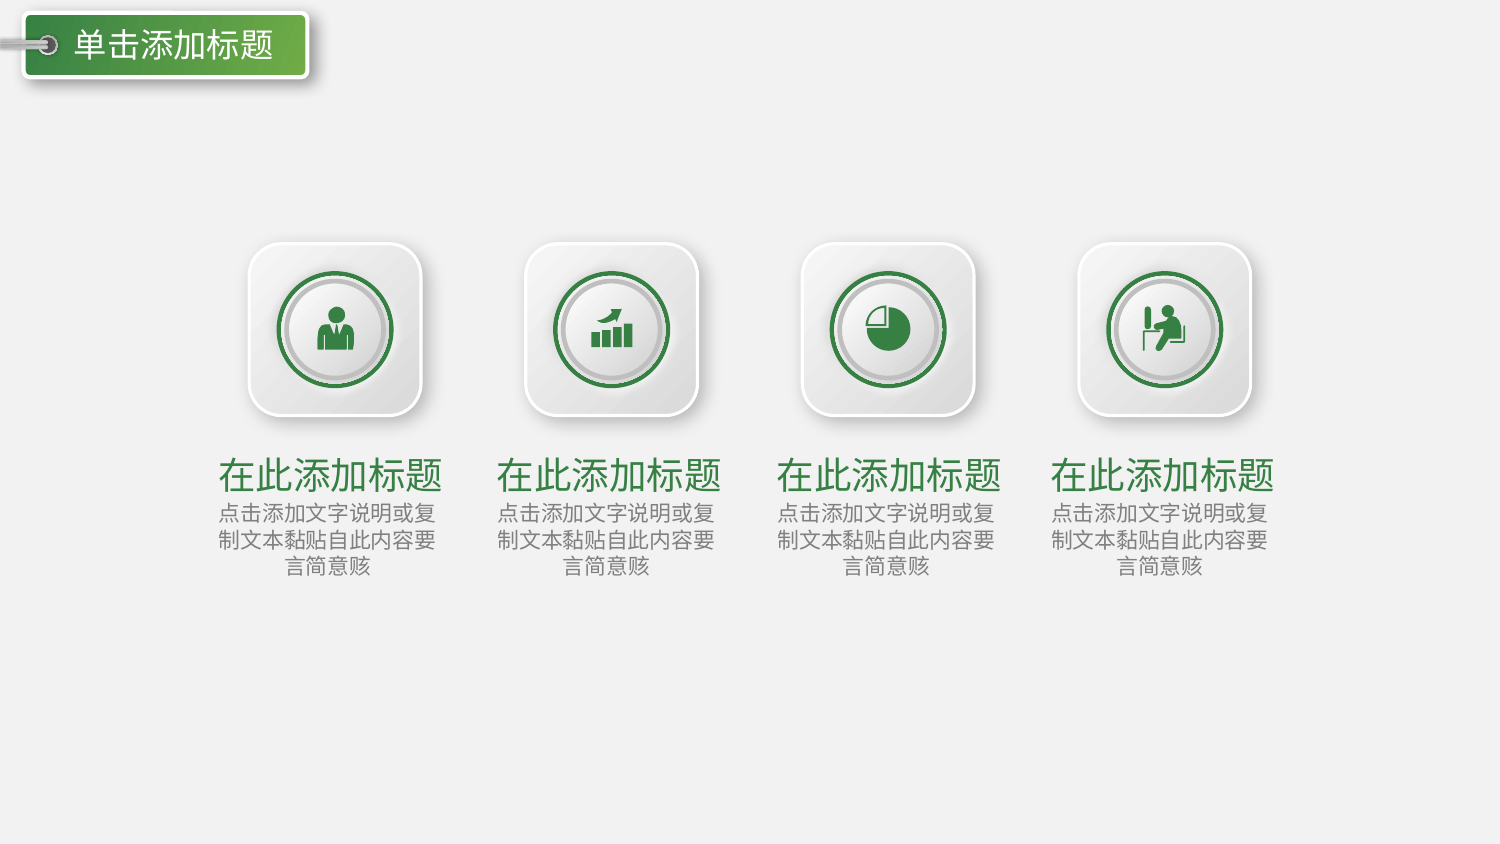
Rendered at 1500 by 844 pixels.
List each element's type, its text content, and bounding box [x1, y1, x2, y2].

text_box [22, 11, 309, 79]
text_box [865, 305, 911, 351]
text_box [249, 243, 421, 416]
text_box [38, 35, 58, 55]
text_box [525, 243, 698, 416]
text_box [481, 445, 749, 588]
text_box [761, 445, 1029, 588]
text_box 单击添加标题 [39, 17, 308, 72]
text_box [1142, 304, 1186, 352]
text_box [1078, 243, 1251, 416]
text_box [1035, 445, 1303, 588]
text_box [802, 243, 975, 416]
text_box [0, 40, 48, 49]
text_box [317, 306, 355, 350]
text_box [591, 308, 633, 348]
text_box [203, 445, 471, 588]
